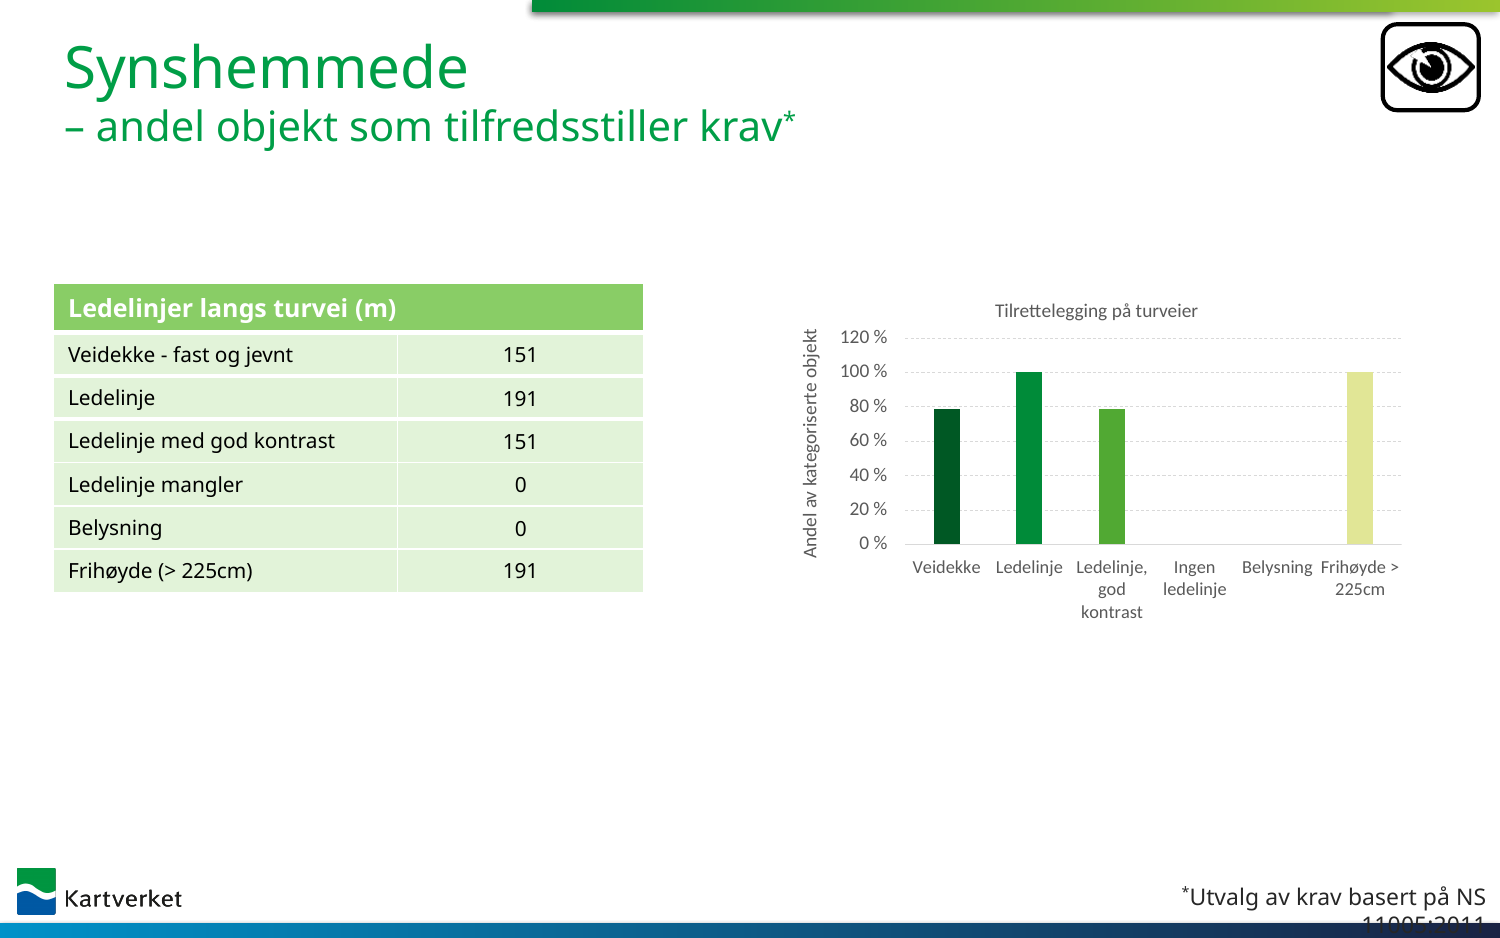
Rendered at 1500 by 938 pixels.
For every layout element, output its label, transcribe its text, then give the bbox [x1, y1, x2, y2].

table_cell 191 [398, 550, 643, 592]
table_cell 0 [398, 463, 643, 505]
table_cell 151 [398, 335, 643, 374]
text_box Synshemmede – andel objekt som tilfredsstiller krav* [49, 24, 1431, 158]
picture [791, 291, 1402, 630]
table_cell 191 [398, 378, 643, 417]
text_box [1382, 24, 1480, 111]
table_cell Ledelinje med god kontrast [54, 421, 397, 462]
table_cell 0 [398, 507, 643, 548]
table_cell Ledelinje mangler [54, 463, 397, 505]
table_header Ledelinjer langs turvei (m) [54, 284, 643, 330]
table_cell Ledelinje [54, 378, 397, 417]
table_cell Frihøyde (> 225cm) [54, 550, 397, 592]
table_cell Belysning [54, 507, 397, 548]
table_cell 151 [398, 421, 643, 462]
text_box *Utvalg av krav basert på NS 11005:2011 [1068, 873, 1500, 938]
table_cell Veidekke - fast og jevnt [54, 335, 397, 374]
